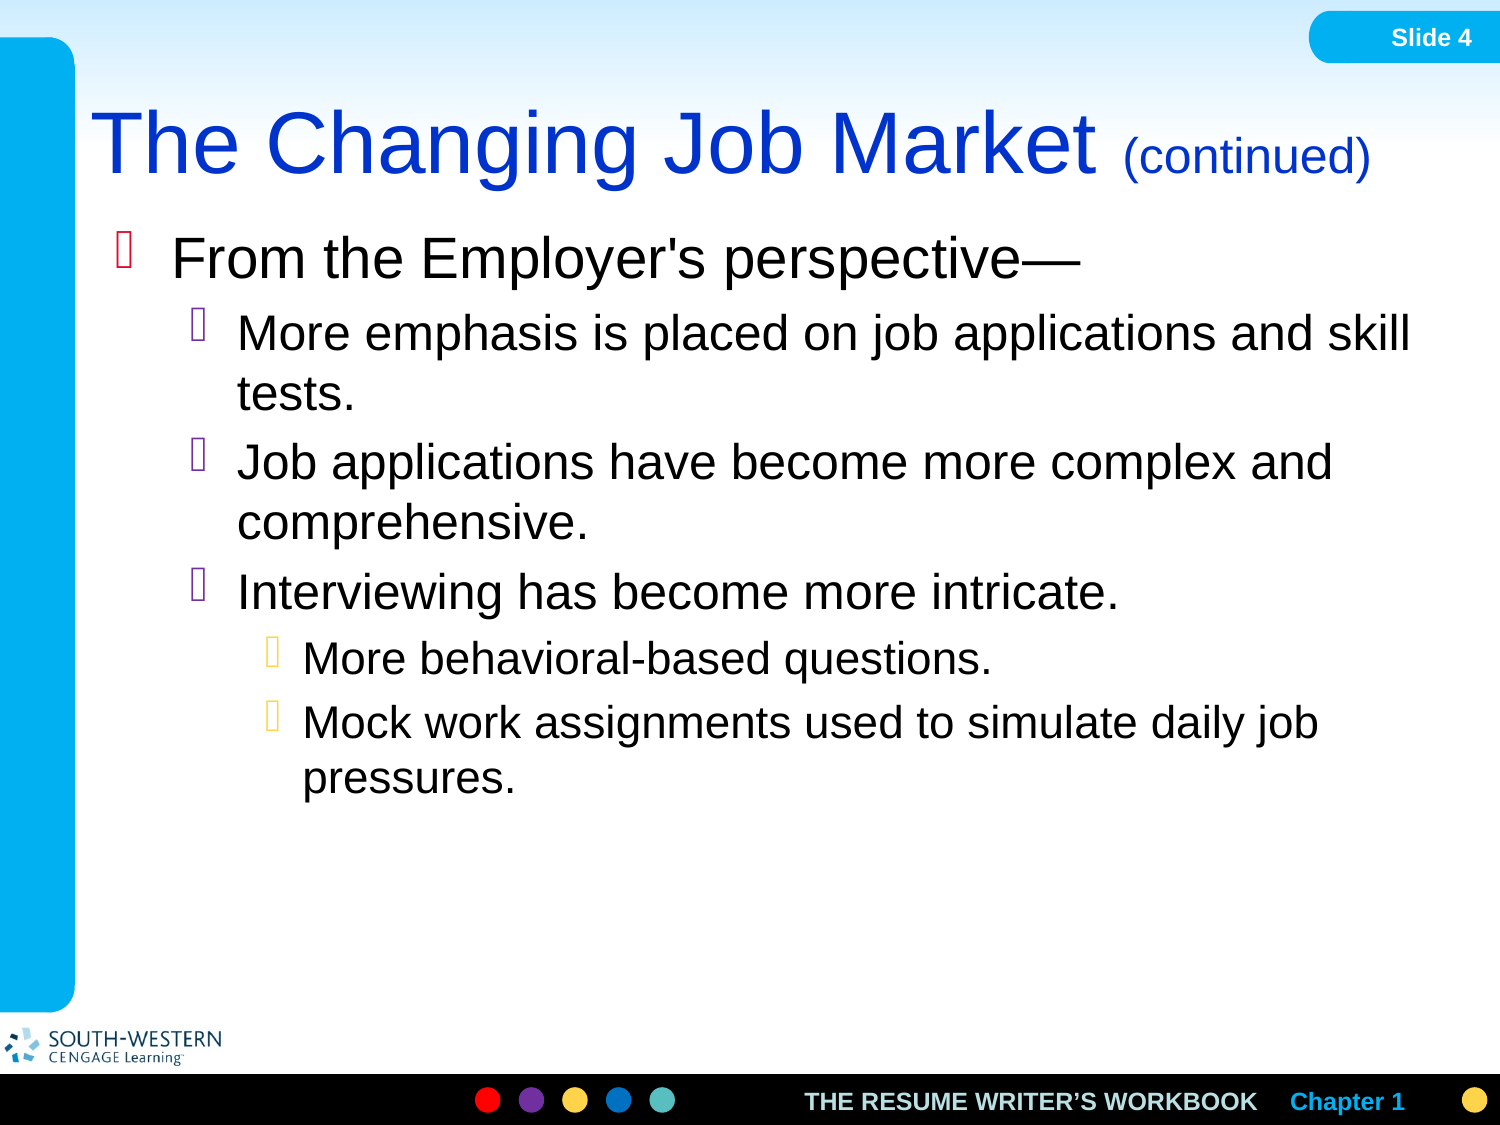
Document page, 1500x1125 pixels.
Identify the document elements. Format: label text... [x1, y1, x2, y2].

slide_number Slide 4 [1312, 13, 1488, 93]
title The Changing Job Market (continued) [74, 44, 1426, 233]
picture [0, 1022, 225, 1073]
list From the Employer's perspective— More emphasis is placed on job applications and skill tests. Job applications have become more complex and comprehensive. Interviewing has become more intricate. More behavioral-based questions. Mock work assignments used to simulate daily job pressures. [99, 212, 1451, 976]
footer Chapter 1 [1274, 1075, 1476, 1125]
